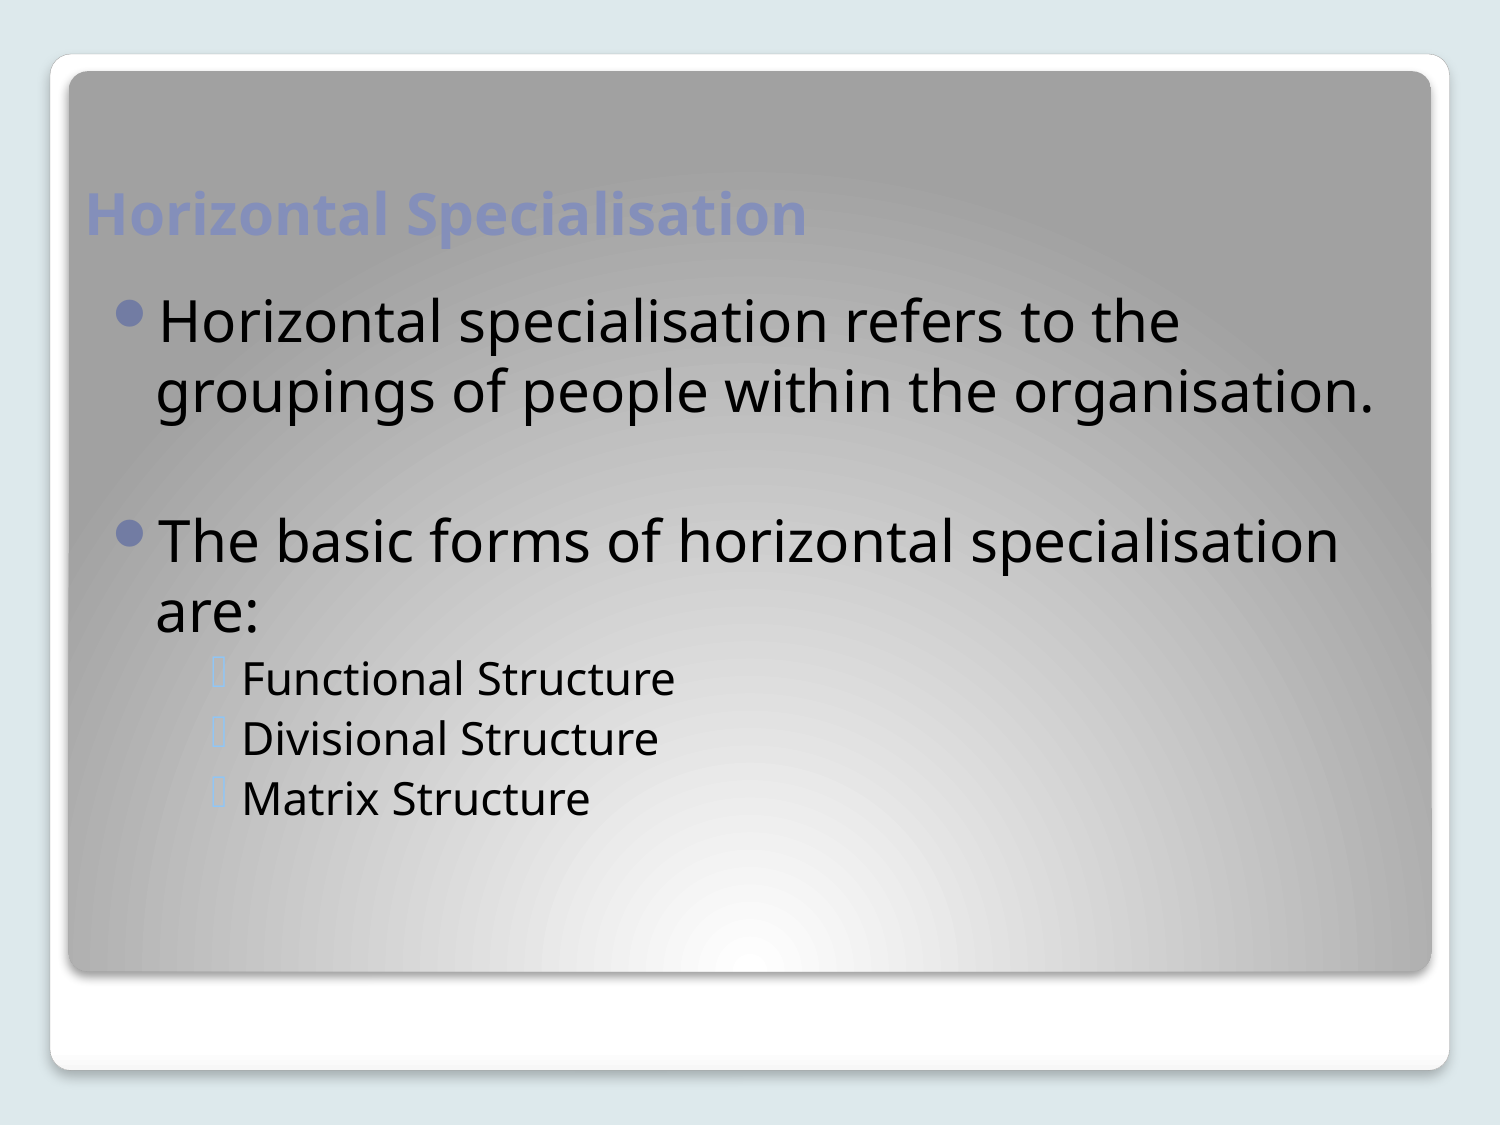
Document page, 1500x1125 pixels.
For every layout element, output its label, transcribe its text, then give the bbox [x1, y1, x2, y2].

title Horizontal Specialisation [70, 82, 1413, 255]
list Horizontal specialisation refers to the groupings of people within the organisation. The basic forms of horizontal specialisation are: Functional Structure Divisional Structure Matrix Structure [82, 269, 1425, 957]
